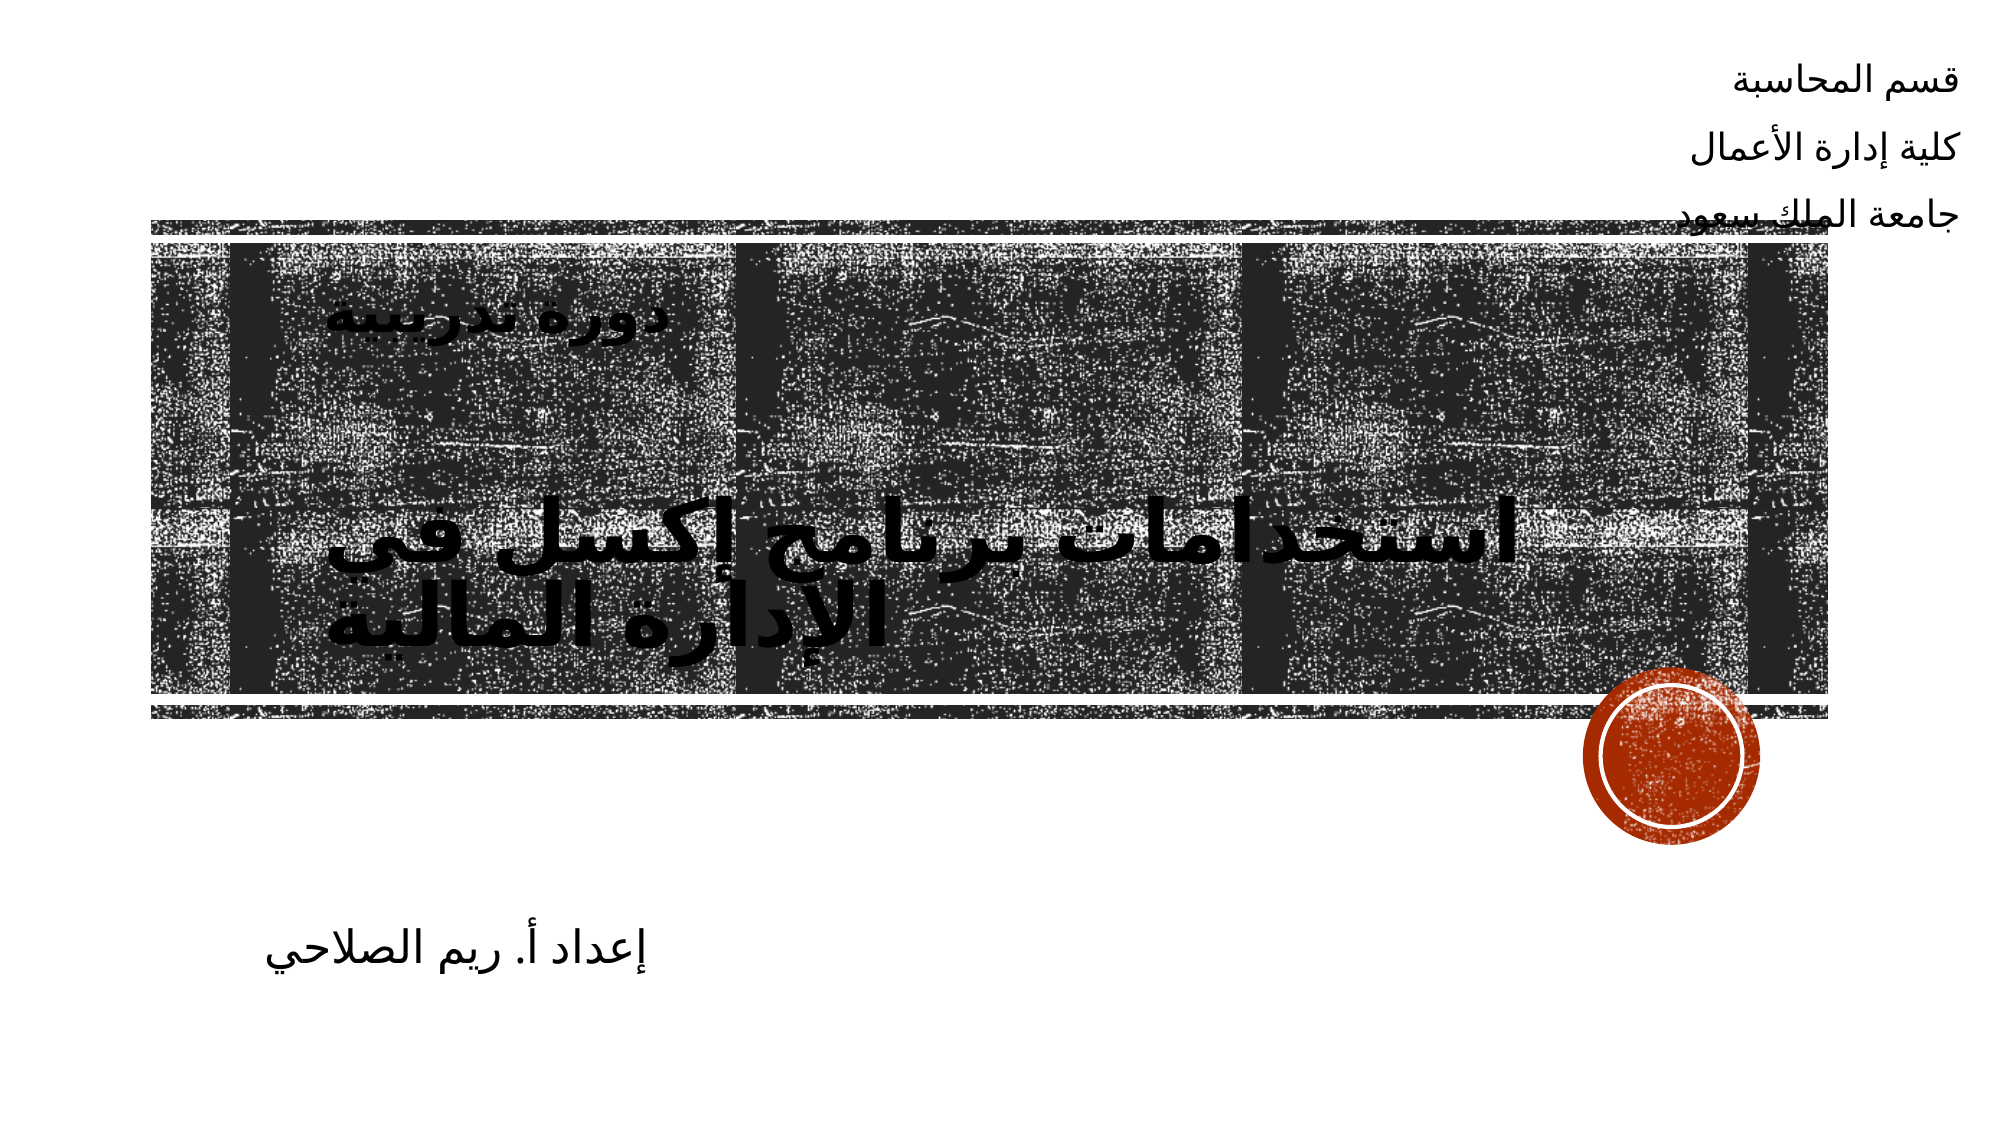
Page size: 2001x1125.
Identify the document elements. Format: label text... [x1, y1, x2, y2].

text_box قسم المحاسبة كلية إدارة الأعمال جامعة الملك سعود [1514, 25, 1976, 243]
title دورة تدريبية استخدامات برنامج إكسل في الإدارة المالية [308, 279, 1809, 671]
subtitle إعداد أ. ريم الصلاحي [249, 916, 1750, 1017]
